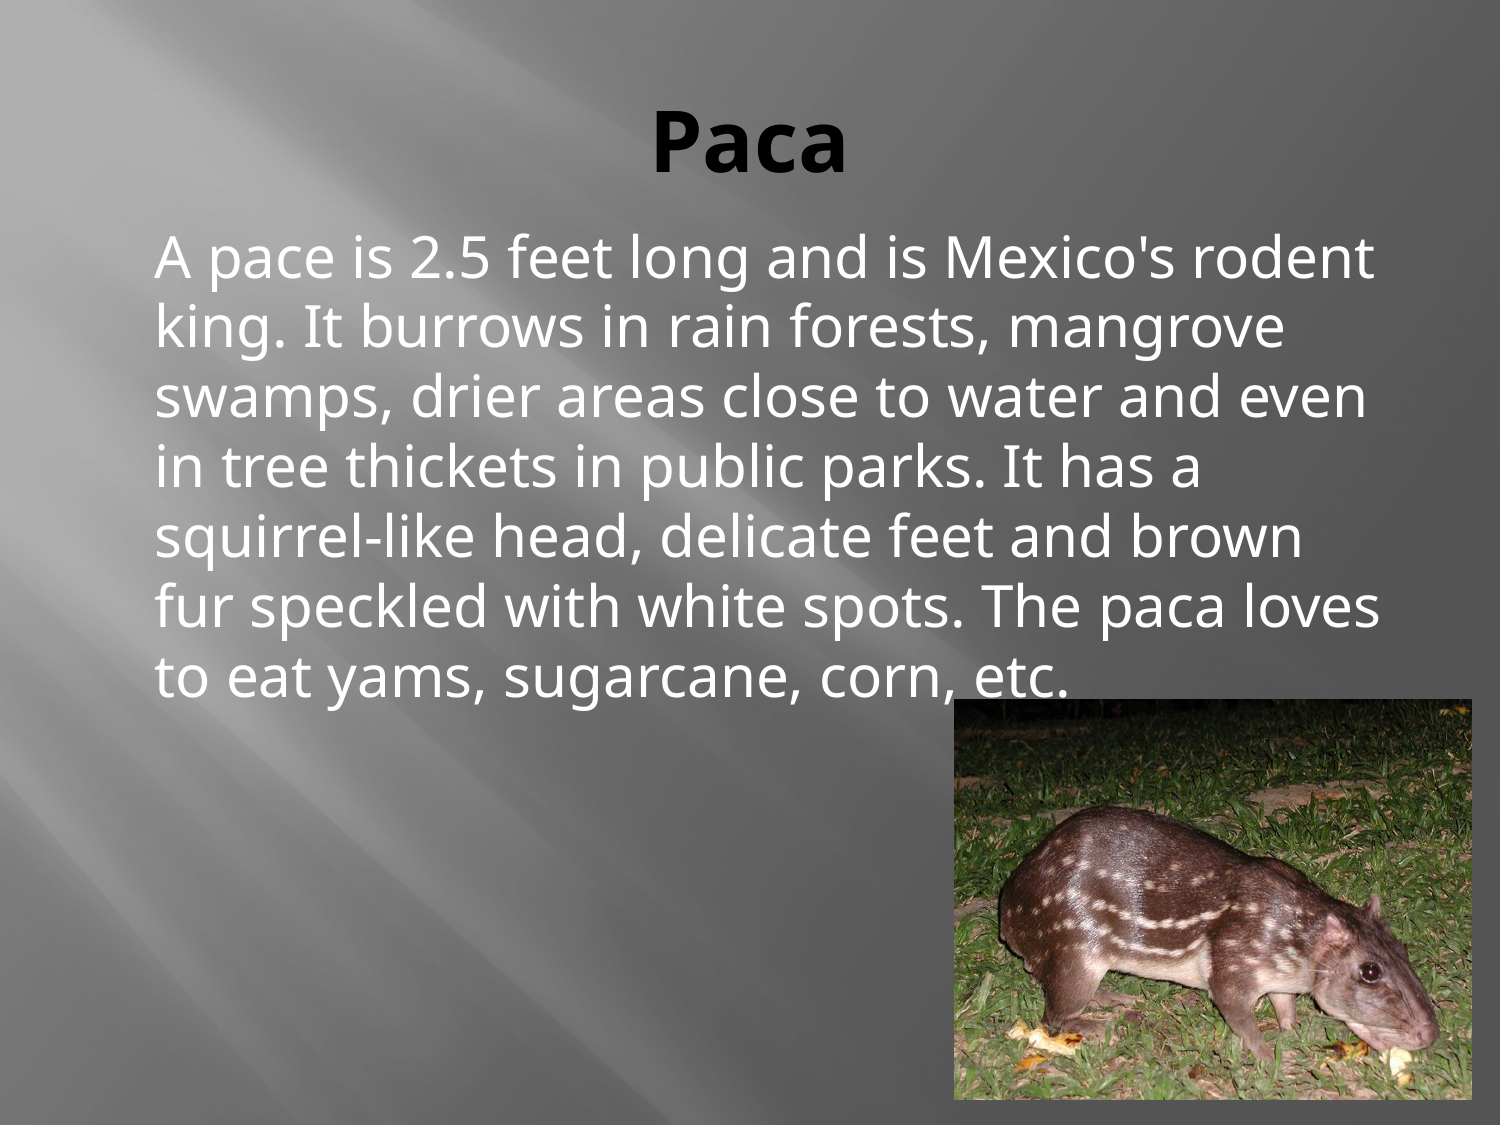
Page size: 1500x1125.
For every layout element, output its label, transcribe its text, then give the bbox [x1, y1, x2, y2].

picture [954, 699, 1473, 1101]
title Paca [75, 45, 1425, 233]
list A pace is 2.5 feet long and is Mexico's rodent king. It burrows in rain forests, mangrove swamps, drier areas close to water and even in tree thickets in public parks. It has a squirrel-like head, delicate feet and brown fur speckled with white spots. The paca loves to eat yams, sugarcane, corn, etc. [50, 212, 1400, 763]
